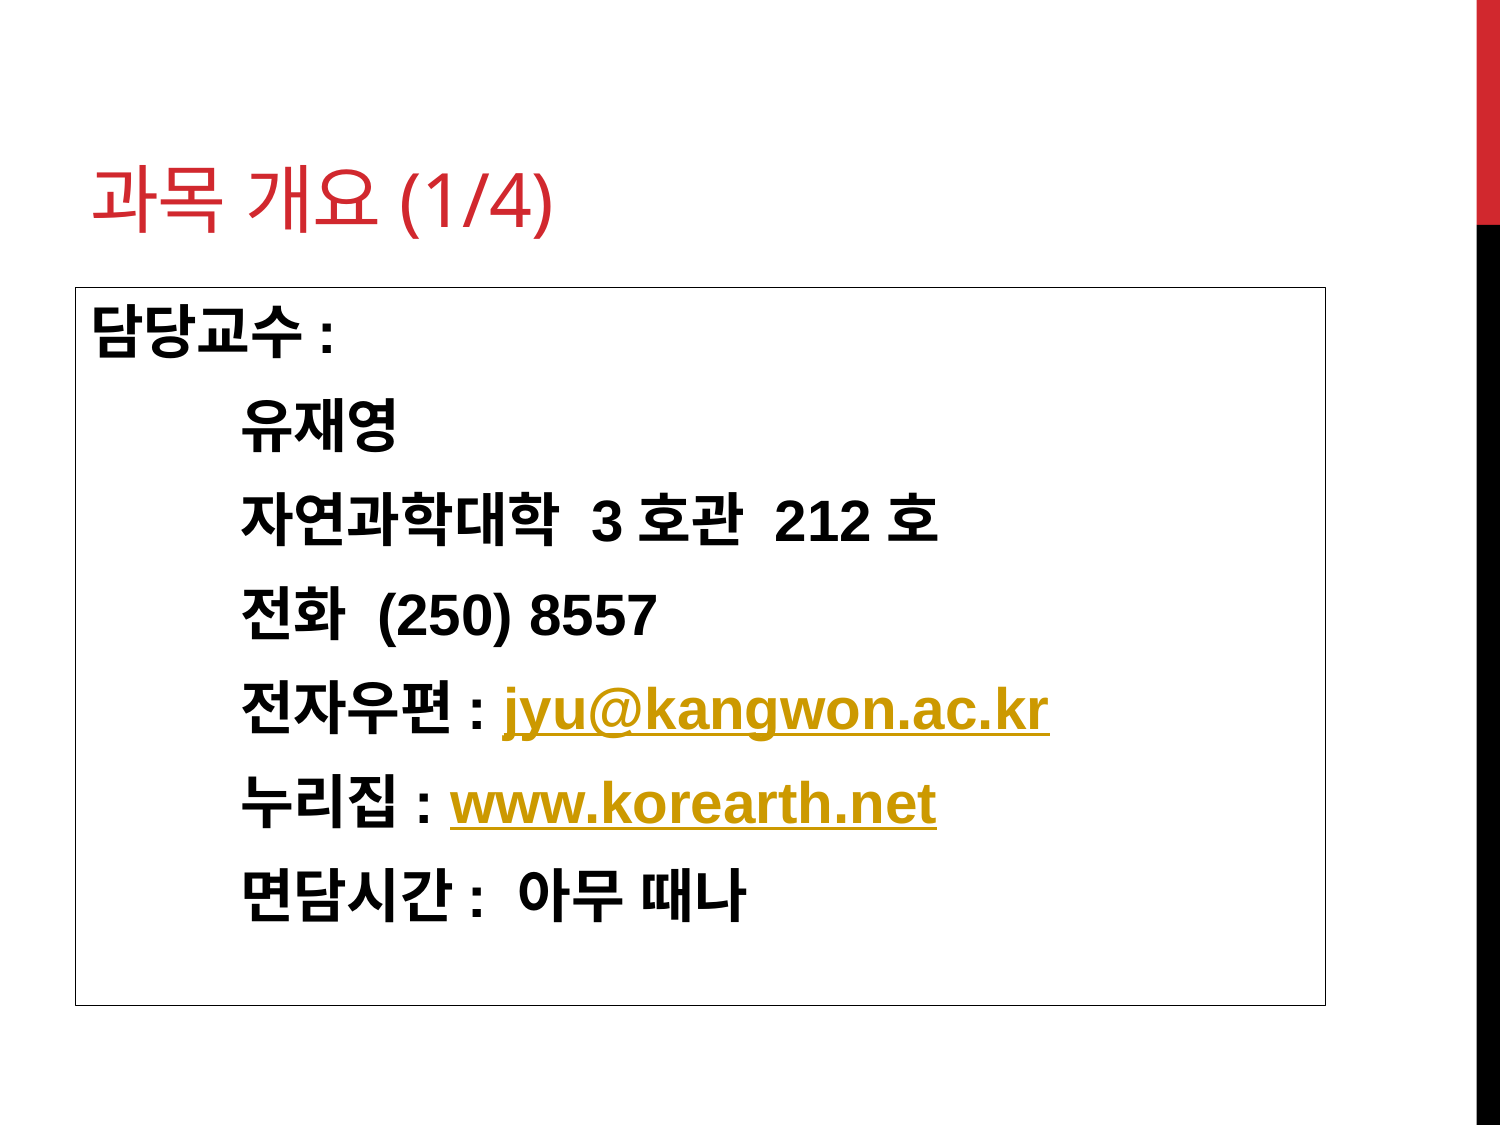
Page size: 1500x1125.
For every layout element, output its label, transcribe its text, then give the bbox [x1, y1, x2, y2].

list 담당교수: 유재영 자연과학대학 3호관 212호 전화 (250) 8557 전자우편: jyu@kangwon.ac.kr 누리집: www.korearth.net 면담시간: 아무 때나 [75, 287, 1325, 1005]
title 과목 개요(1/4) [75, 25, 1025, 250]
